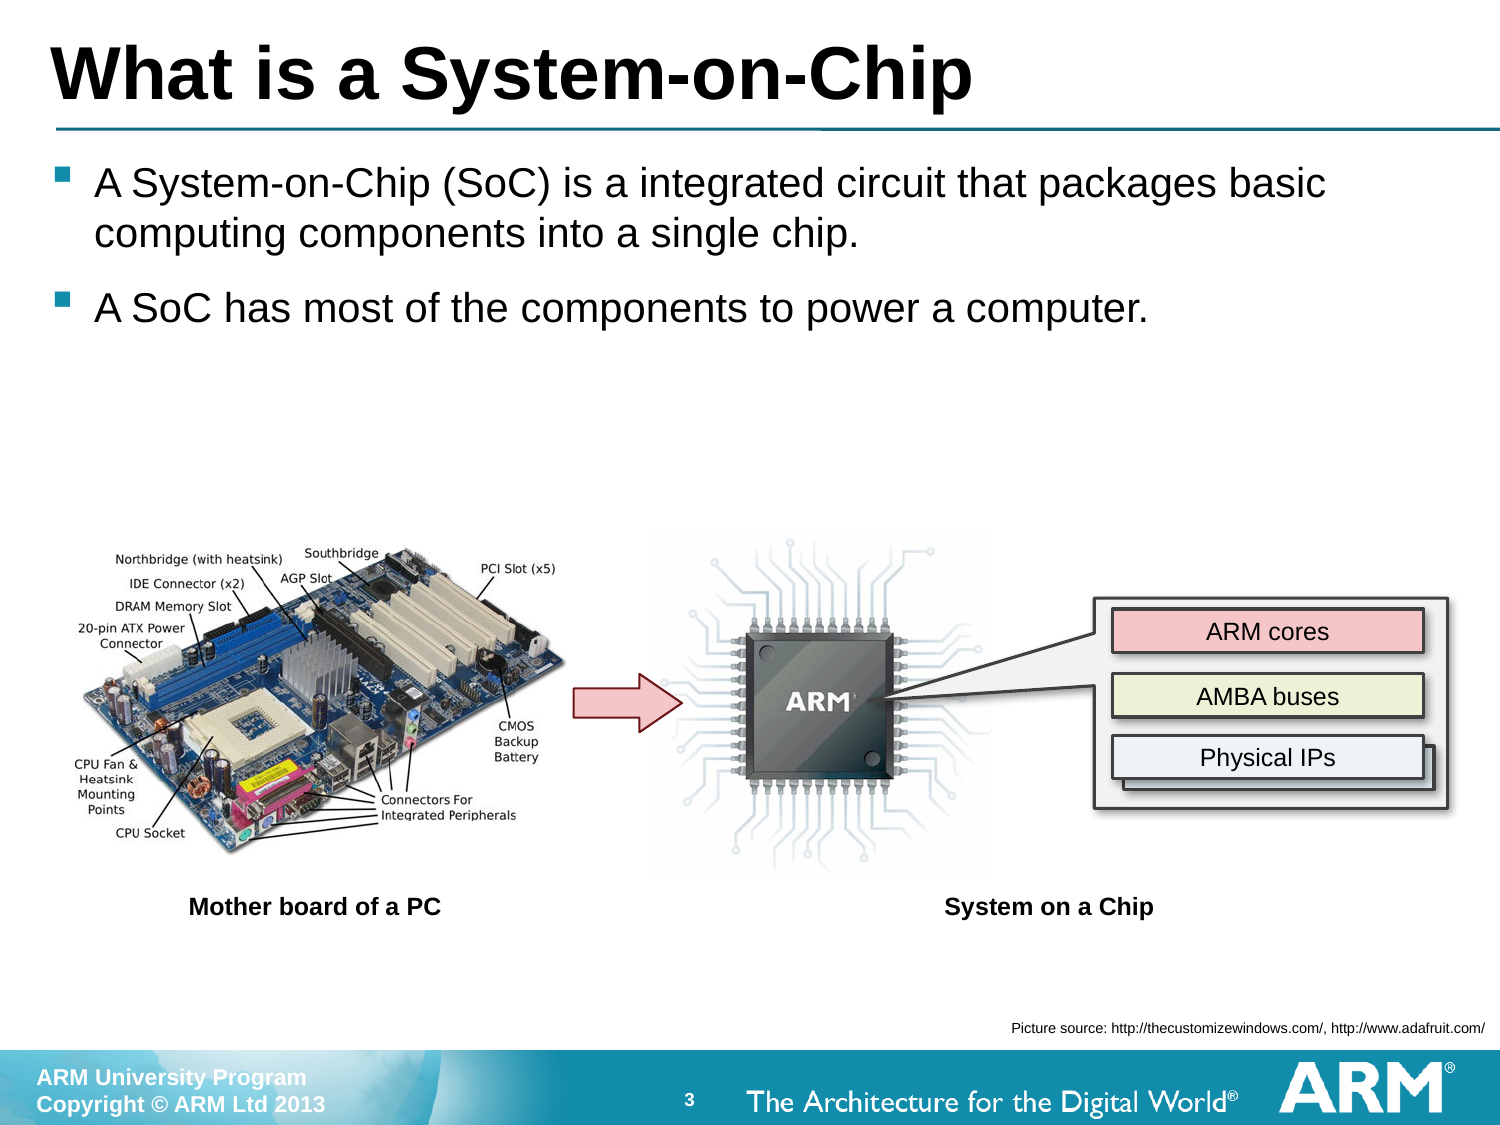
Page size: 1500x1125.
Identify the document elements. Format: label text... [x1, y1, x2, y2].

text_box ARM cores [1112, 609, 1424, 653]
text_box Physical IPs [1112, 735, 1424, 779]
text_box [998, 598, 1448, 809]
text_box [1423, 746, 1435, 790]
text_box AMBA buses [1112, 673, 1424, 718]
title What is a System-on-Chip [35, 1, 1476, 139]
text_box System on a Chip [929, 882, 1192, 928]
text_box Mother board of a PC [173, 882, 507, 928]
text_box [582, 688, 635, 718]
picture [0, 529, 1500, 1125]
list A System-on-Chip (SoC) is a integrated circuit that packages basic computing components into a single chip. A SoC has most of the components to power a computer. [35, 148, 1476, 394]
text_box Picture source: http://thecustomizewindows.com/, http://www.adafruit.com/ [941, 1011, 1500, 1044]
